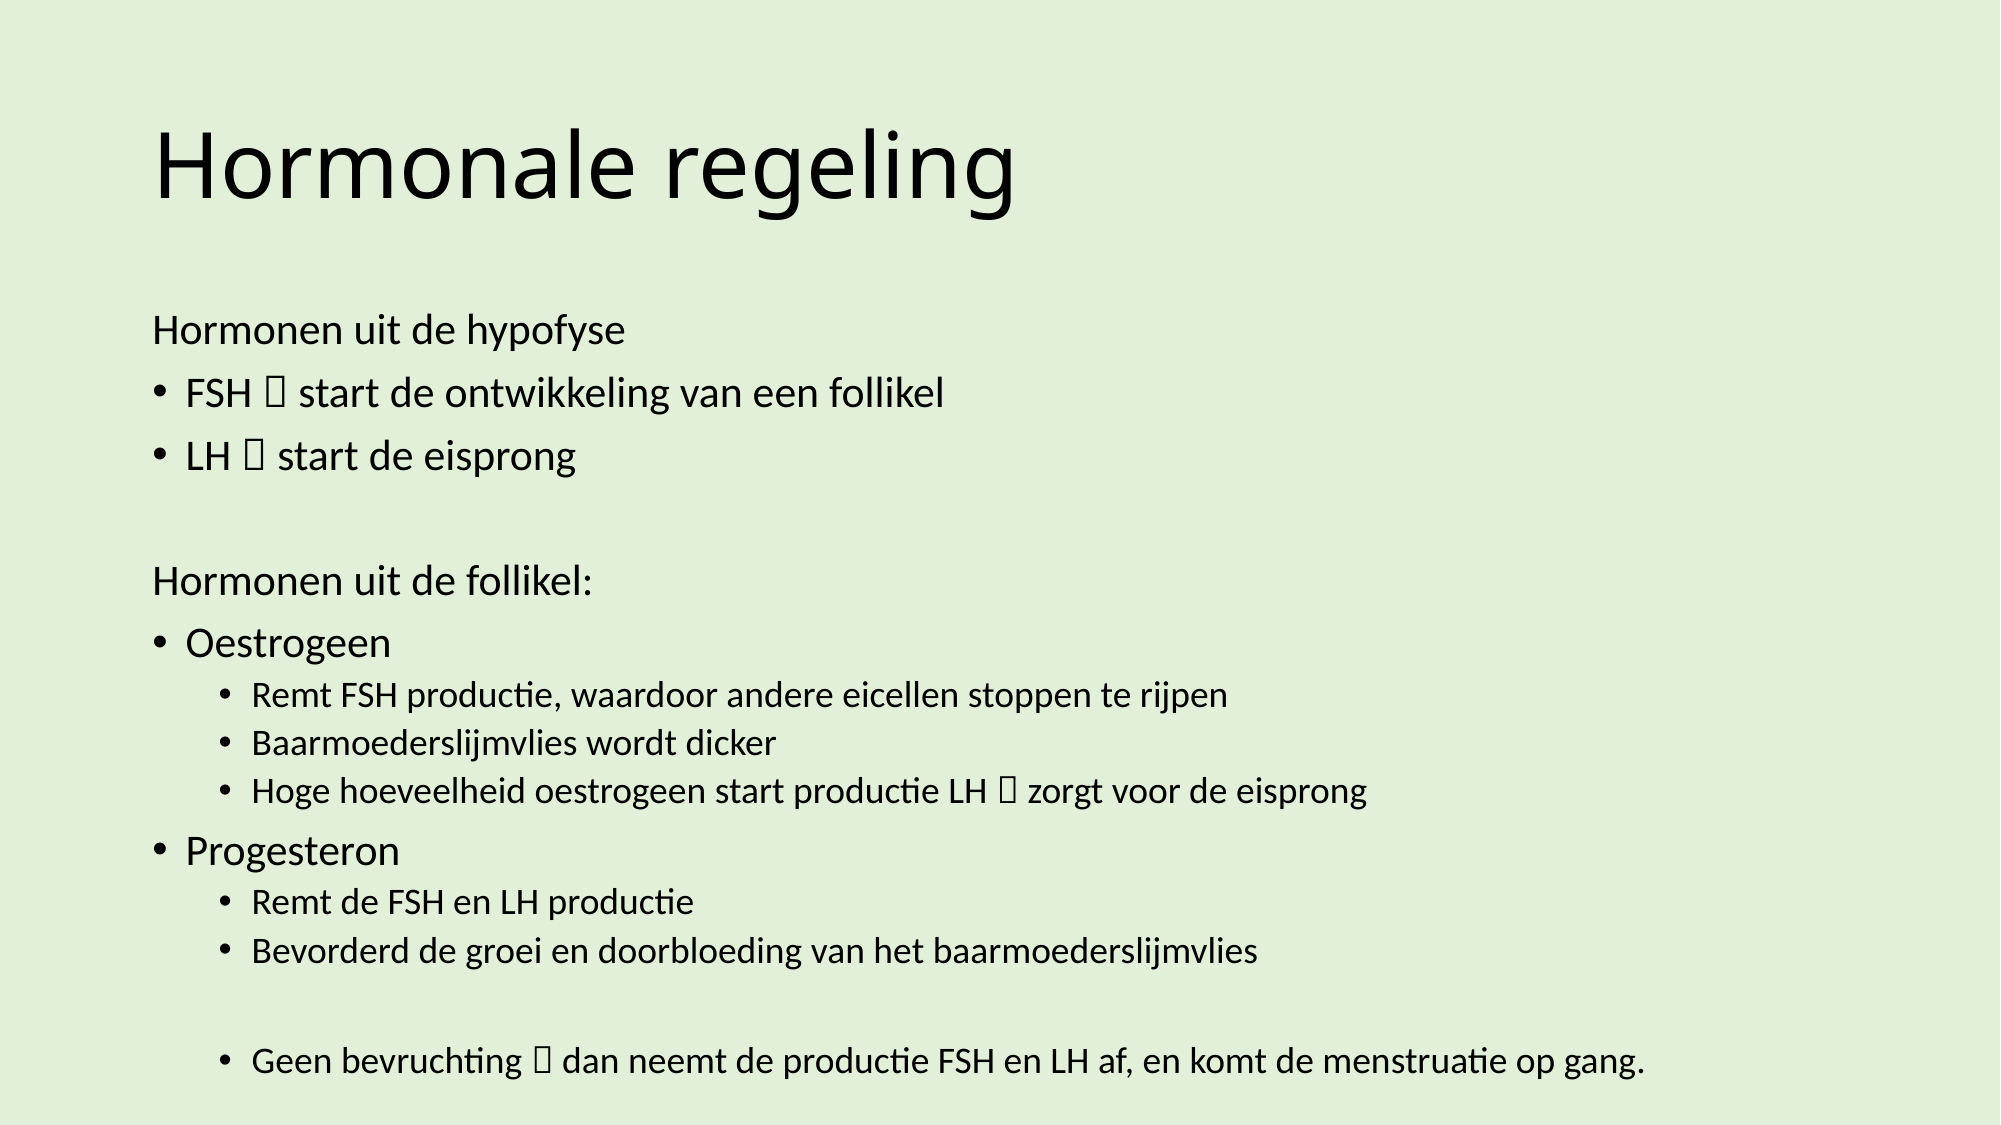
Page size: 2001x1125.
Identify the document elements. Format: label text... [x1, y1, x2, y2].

title Hormonale regeling [137, 59, 1863, 278]
list Hormonen uit de hypofyse FSH  start de ontwikkeling van een follikel LH  start de eisprong Hormonen uit de follikel: Oestrogeen Remt FSH productie, waardoor andere eicellen stoppen te rijpen Baarmoederslijmvlies wordt dicker Hoge hoeveelheid oestrogeen start productie LH  zorgt voor de eisprong Progesteron Remt de FSH en LH productie Bevorderd de groei en doorbloeding van het baarmoederslijmvlies Geen bevruchting  dan neemt de productie FSH en LH af, en komt de menstruatie op gang. [137, 299, 1863, 1094]
